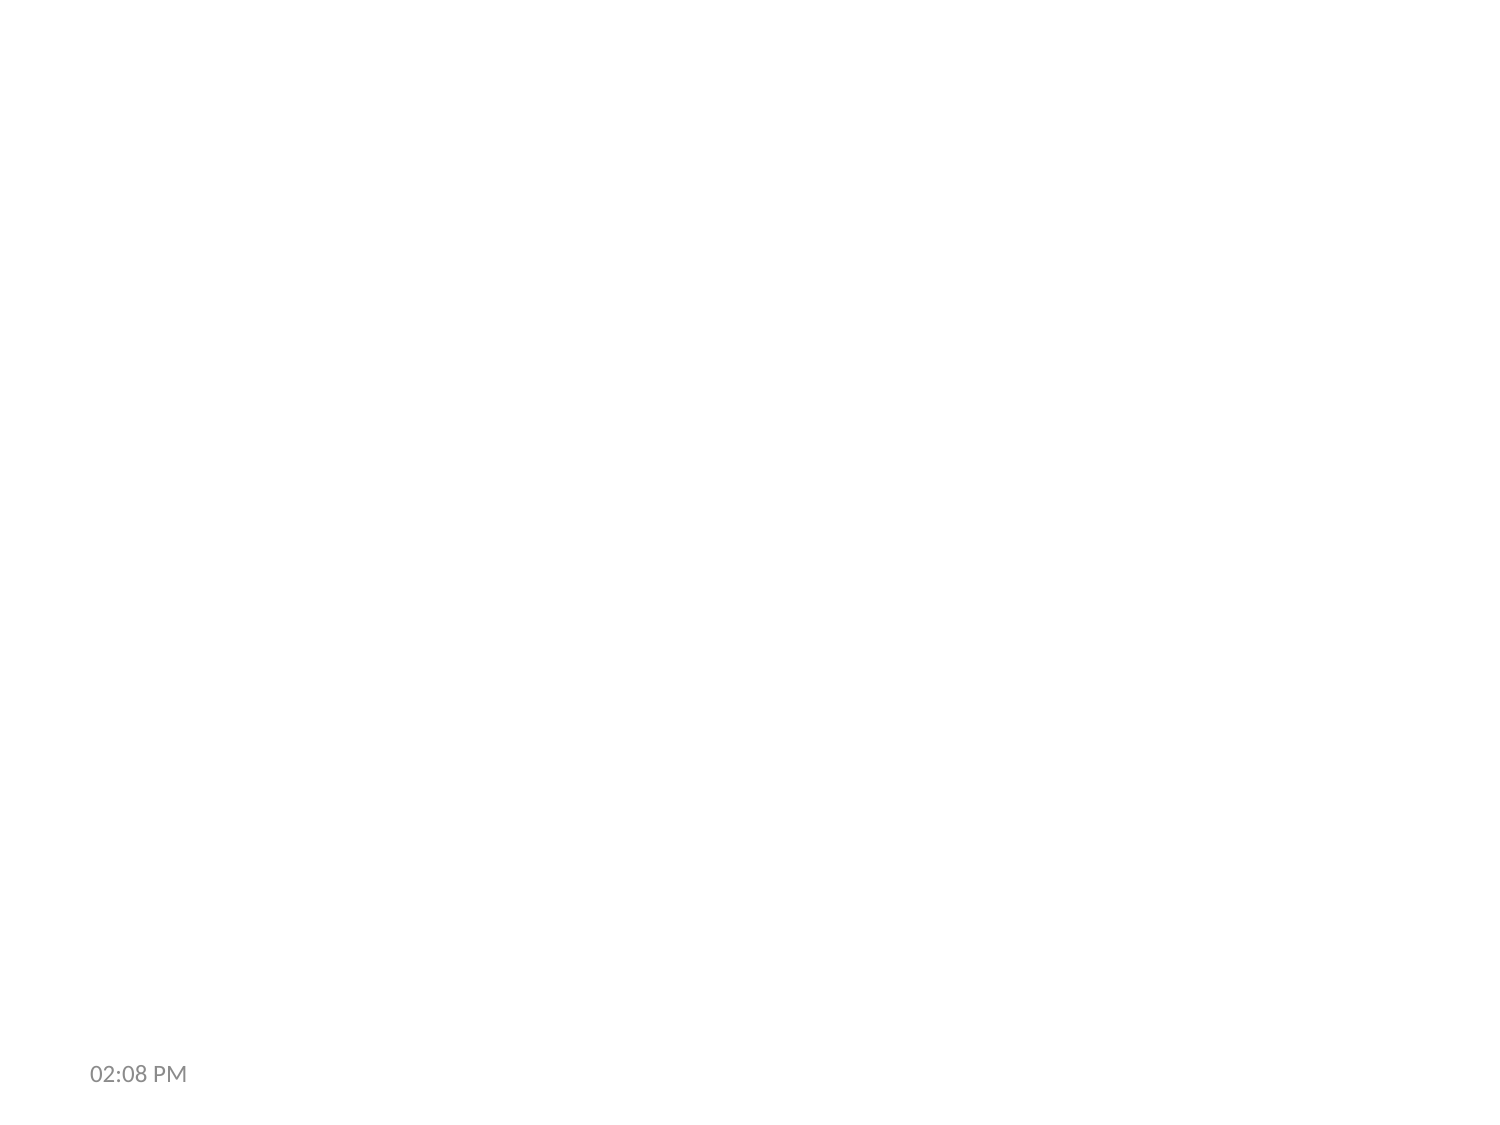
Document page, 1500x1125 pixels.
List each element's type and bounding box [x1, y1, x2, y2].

slide_number [75, 1042, 425, 1103]
